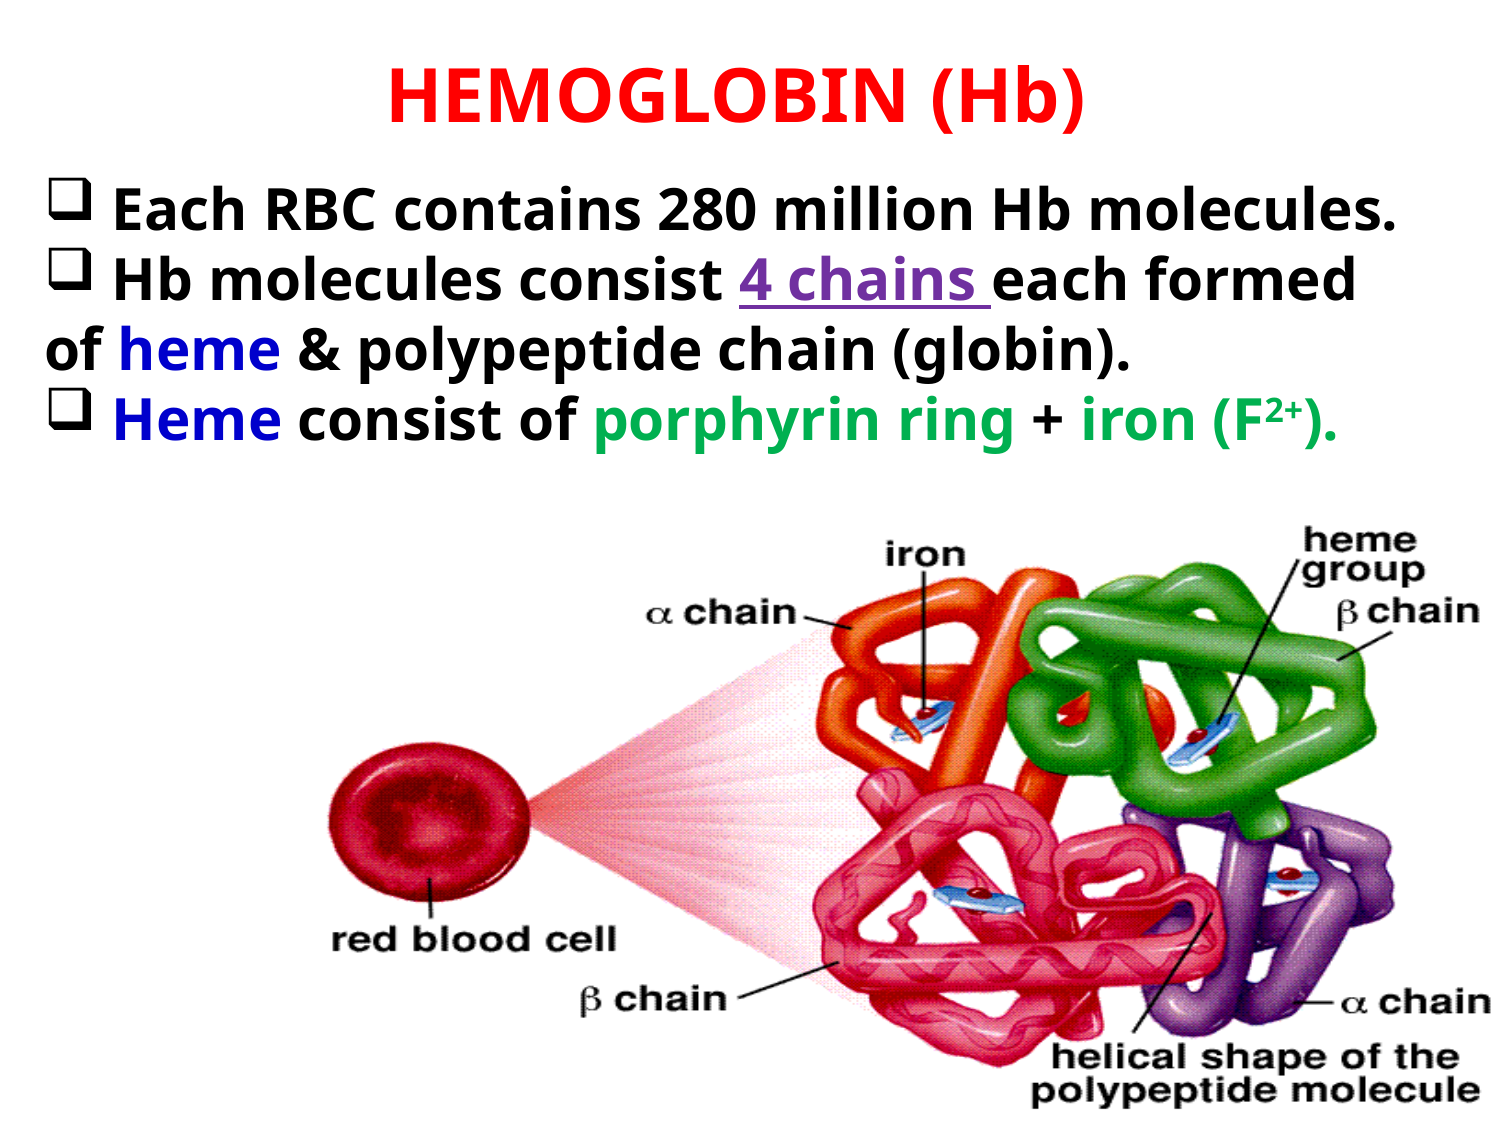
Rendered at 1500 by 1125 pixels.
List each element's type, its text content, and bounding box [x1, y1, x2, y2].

picture [324, 514, 1500, 1125]
text_box HEMOGLOBIN (Hb) Each RBC contains 280 million Hb molecules. Hb molecules consist 4 chains each formed of heme & polypeptide chain (globin). Heme consist of porphyrin ring + iron (F2+). [29, 0, 1424, 460]
